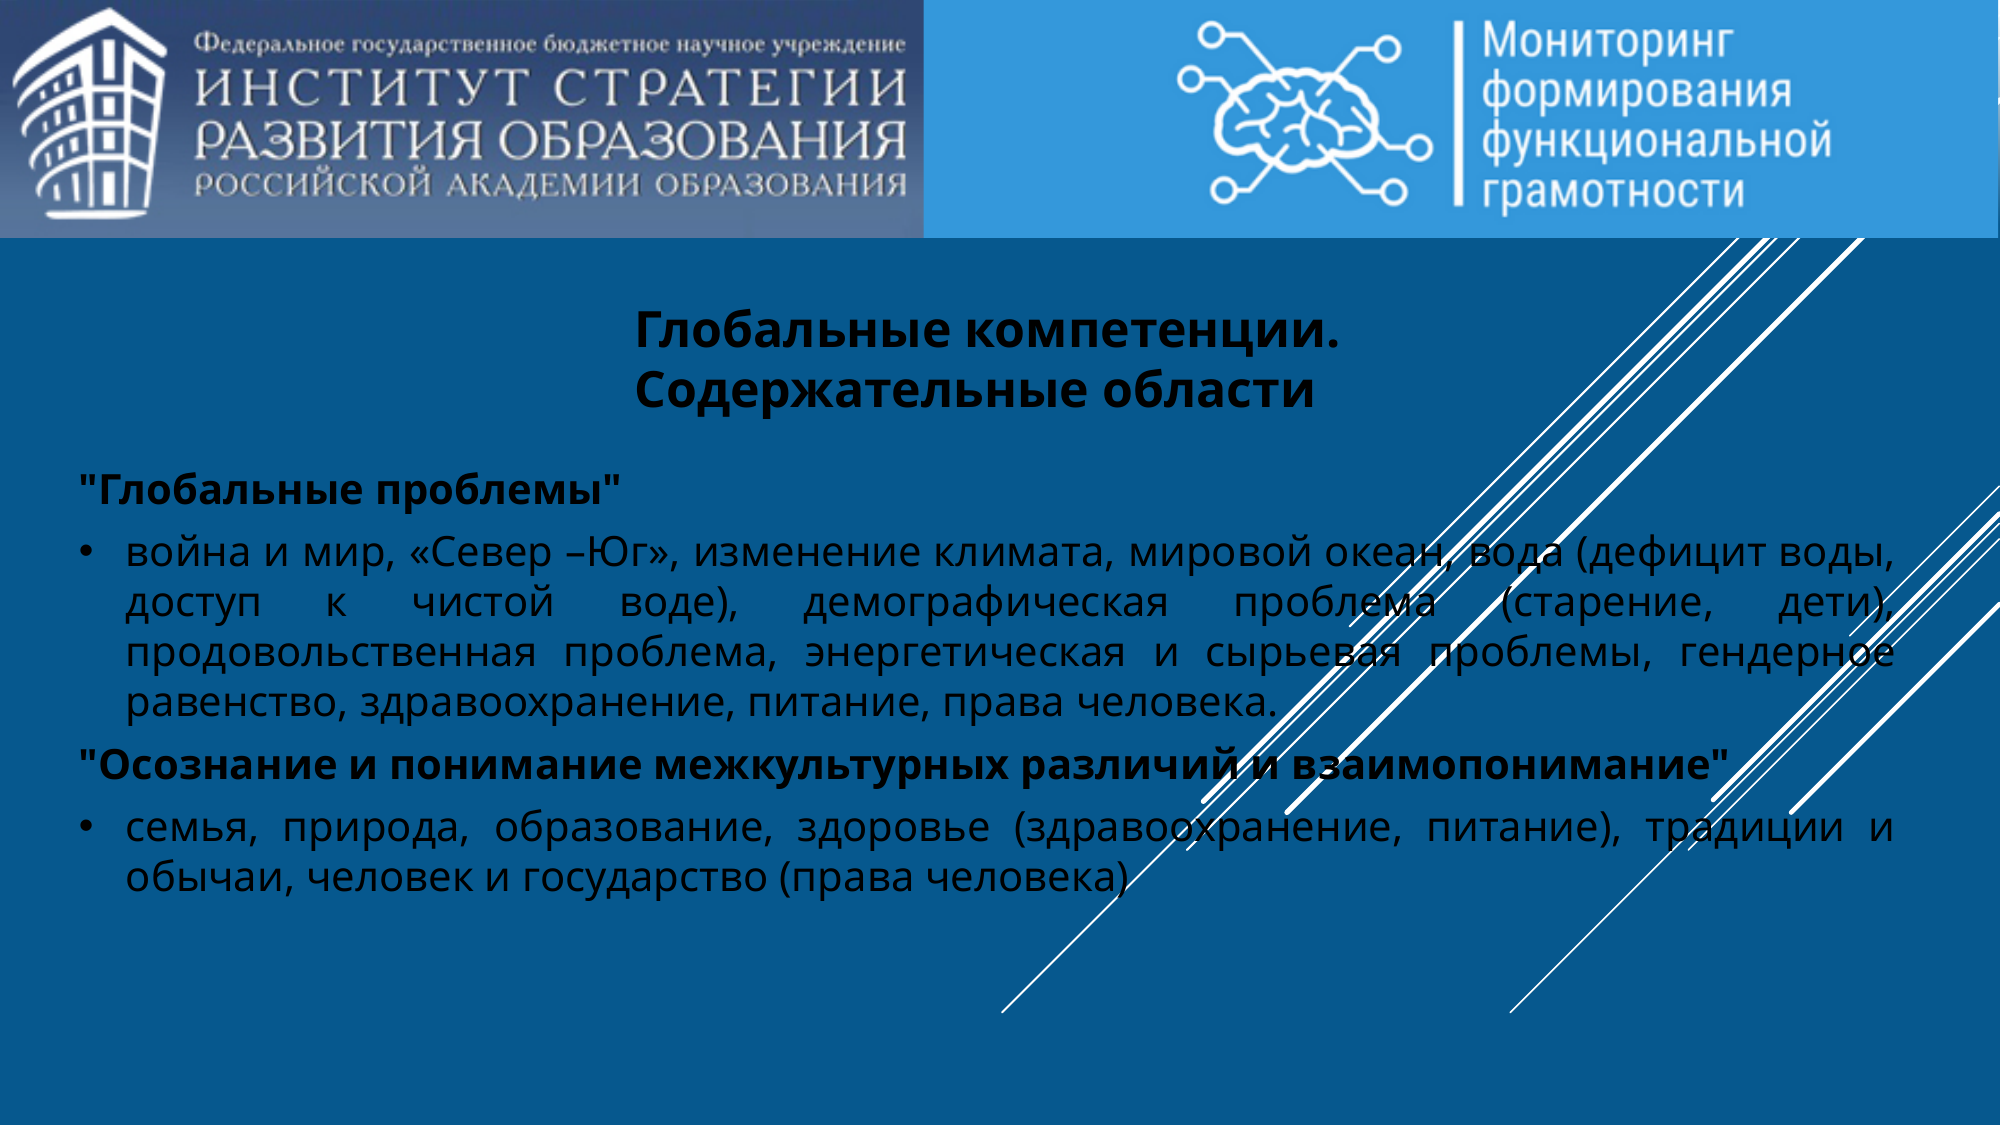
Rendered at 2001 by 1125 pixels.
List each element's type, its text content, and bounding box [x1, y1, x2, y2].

picture [0, 0, 1999, 238]
text_box Глобальные компетенции. Содержательные области [619, 289, 1356, 425]
text_box "Глобальные проблемы" война и мир, «Север –Юг», изменение климата, мировой океан, вода (дефицит воды, доступ к чистой воде), демографическая проблема (старение, дети), продовольственная проблема, энергетическая и сырьевая проблемы, гендерное равенство, здравоохранение, питание, права человека. "Осознание и понимание межкультурных различий и взаимопонимание" семья, природа, образование, здоровье (здравоохранение, питание), традиции и обычаи, человек и государство (права человека) [64, 455, 1911, 908]
